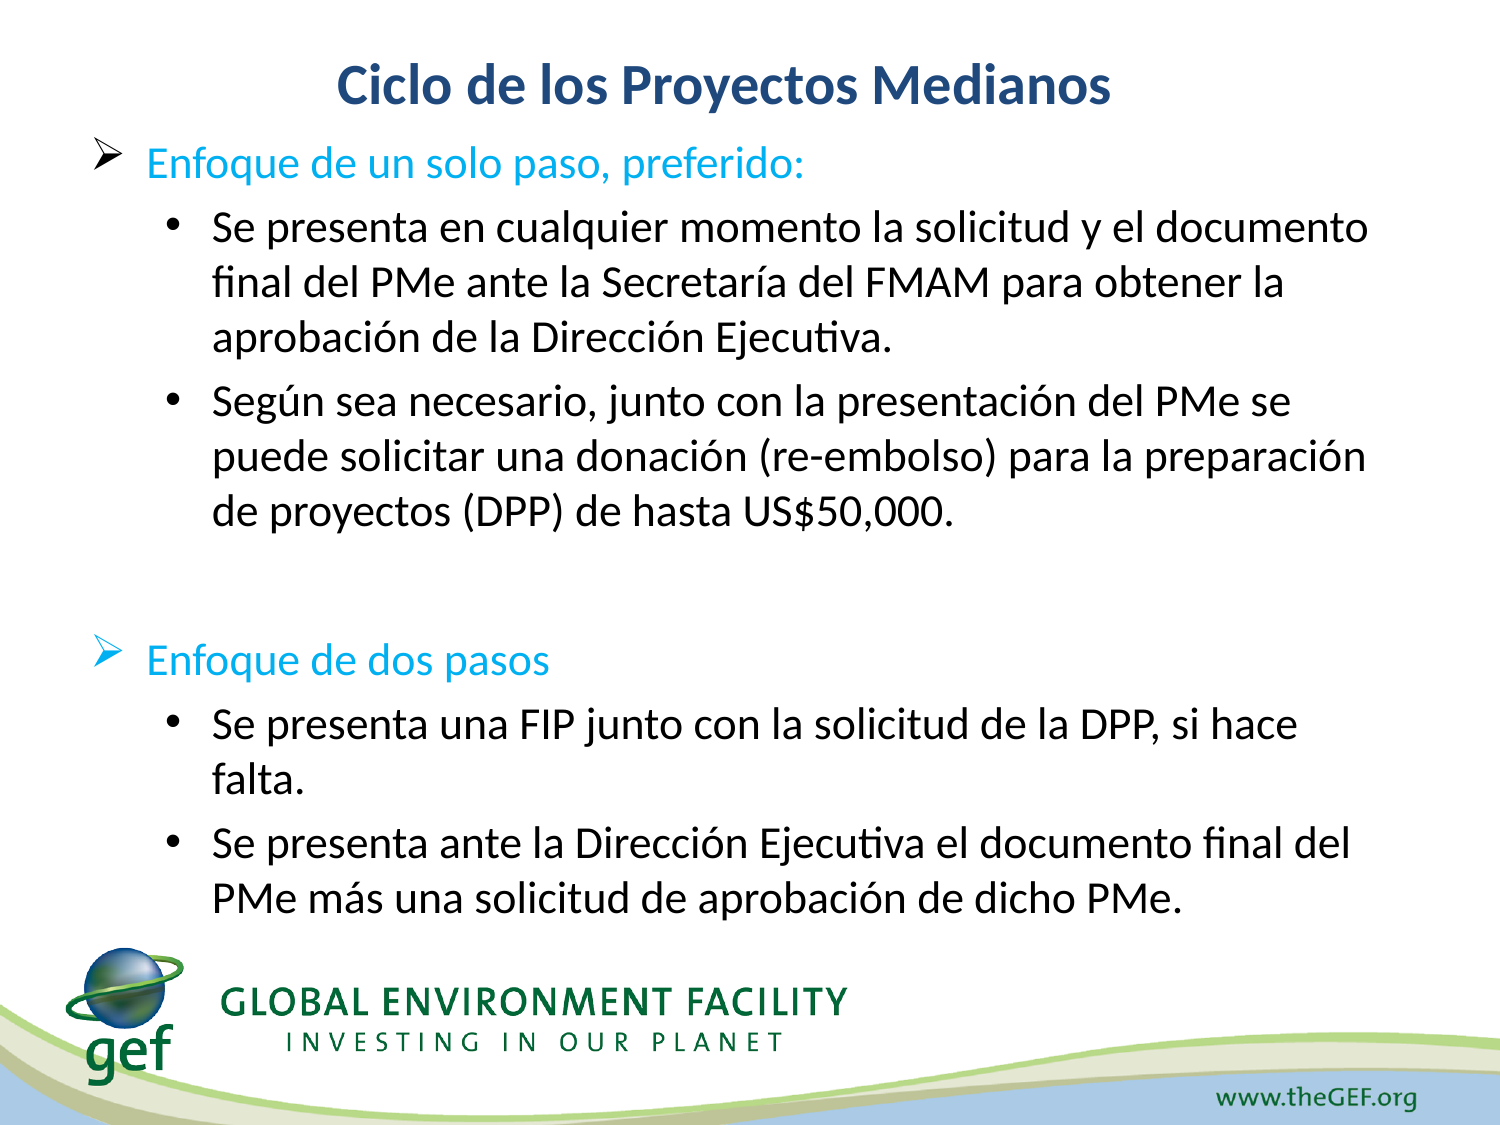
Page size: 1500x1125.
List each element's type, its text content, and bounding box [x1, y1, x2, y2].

list Enfoque de un solo paso, preferido: Se presenta en cualquier momento la solicitud y el documento final del PMe ante la Secretaría del FMAM para obtener la aprobación de la Dirección Ejecutiva. Según sea necesario, junto con la presentación del PMe se puede solicitar una donación (re-embolso) para la preparación de proyectos (DPP) de hasta US$50,000. Enfoque de dos pasos Se presenta una FIP junto con la solicitud de la DPP, si hace falta. Se presenta ante la Dirección Ejecutiva el documento final del PMe más una solicitud de aprobación de dicho PMe. [74, 124, 1413, 926]
title Ciclo de los Proyectos Medianos [237, 24, 1213, 124]
picture [0, 920, 1500, 1125]
